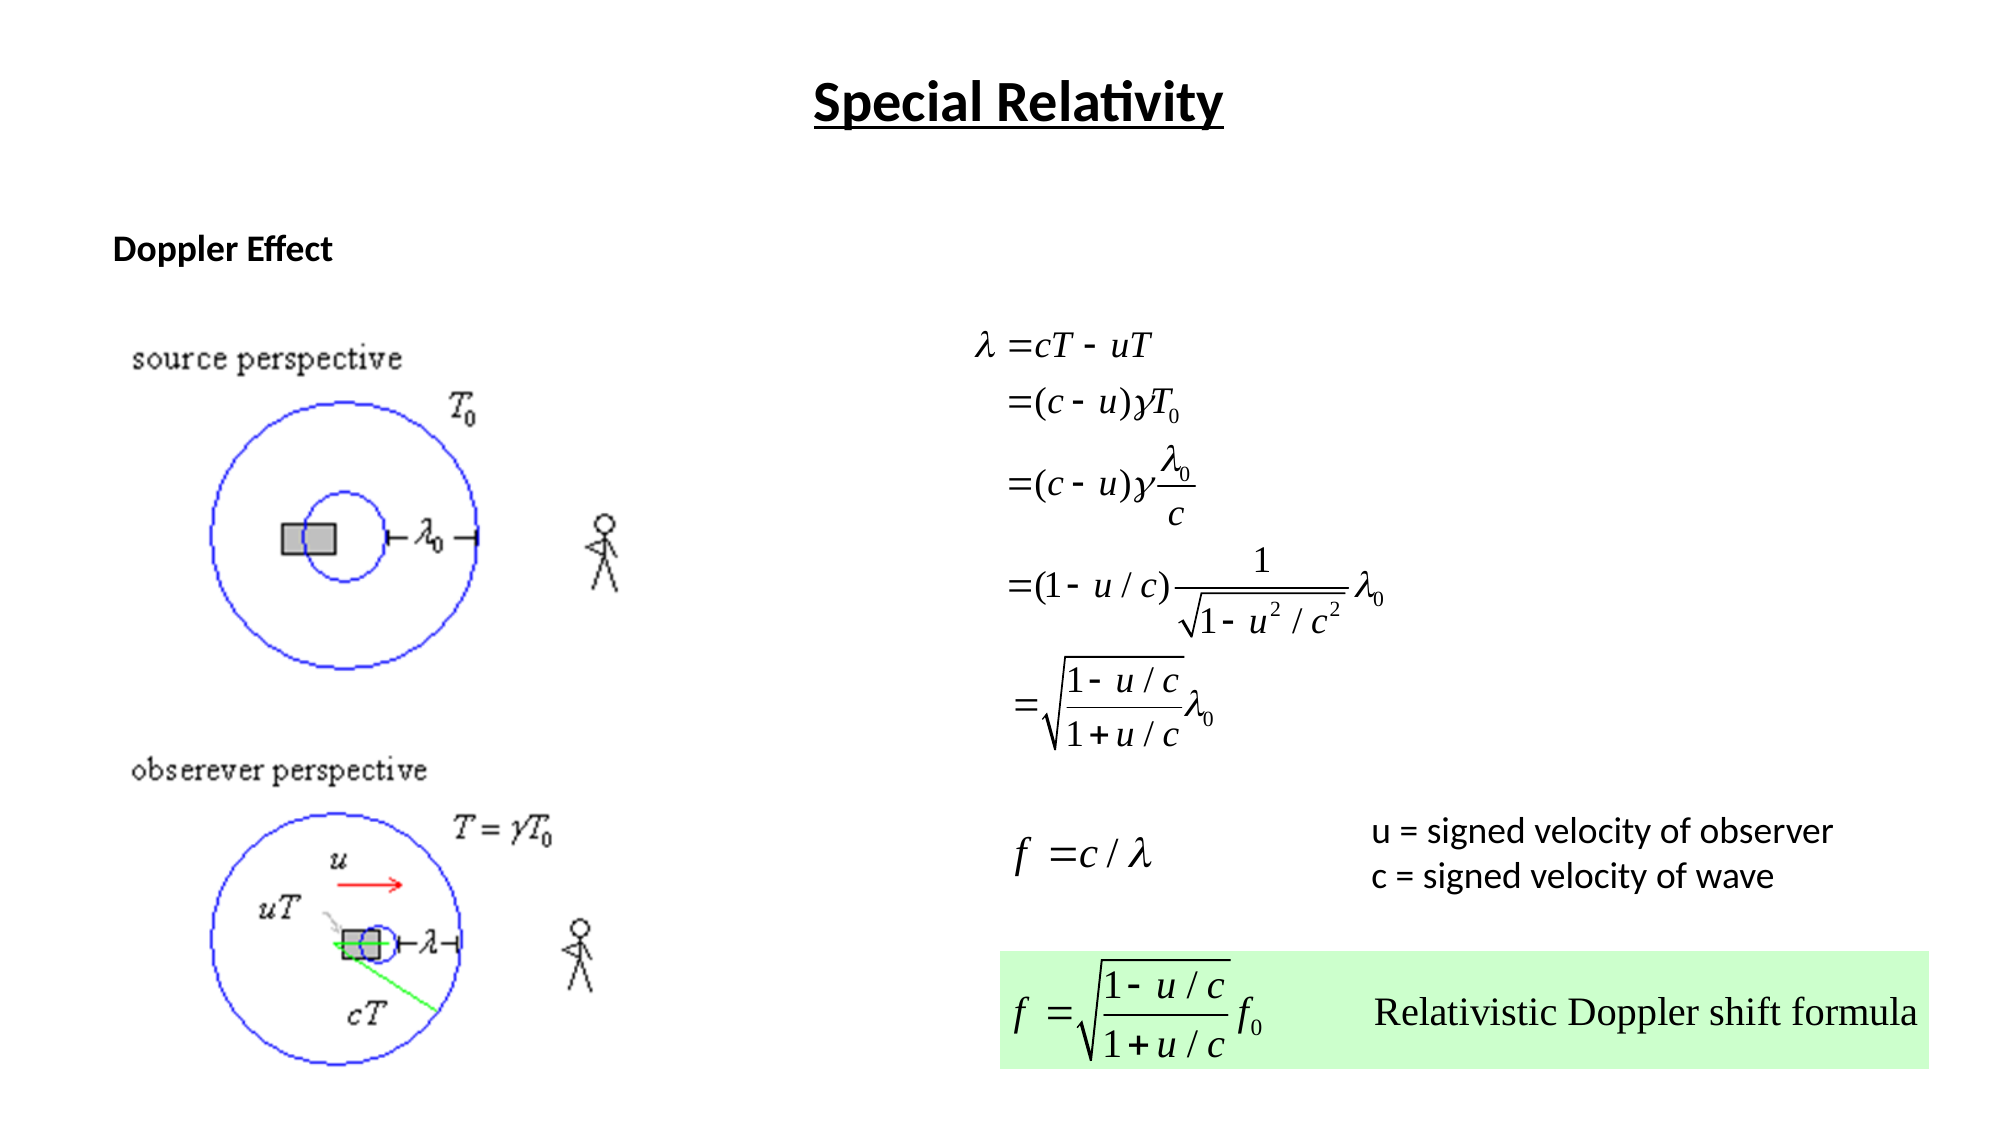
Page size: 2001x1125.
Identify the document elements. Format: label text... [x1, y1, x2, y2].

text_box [999, 950, 1929, 1069]
picture [117, 336, 630, 688]
text_box u = signed velocity of observer c = signed velocity of wave [1356, 798, 1883, 903]
picture [117, 743, 610, 1090]
text_box Doppler Effect [98, 216, 380, 277]
text_box Special Relativity [799, 56, 1251, 141]
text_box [968, 323, 1394, 758]
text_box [999, 828, 1162, 886]
